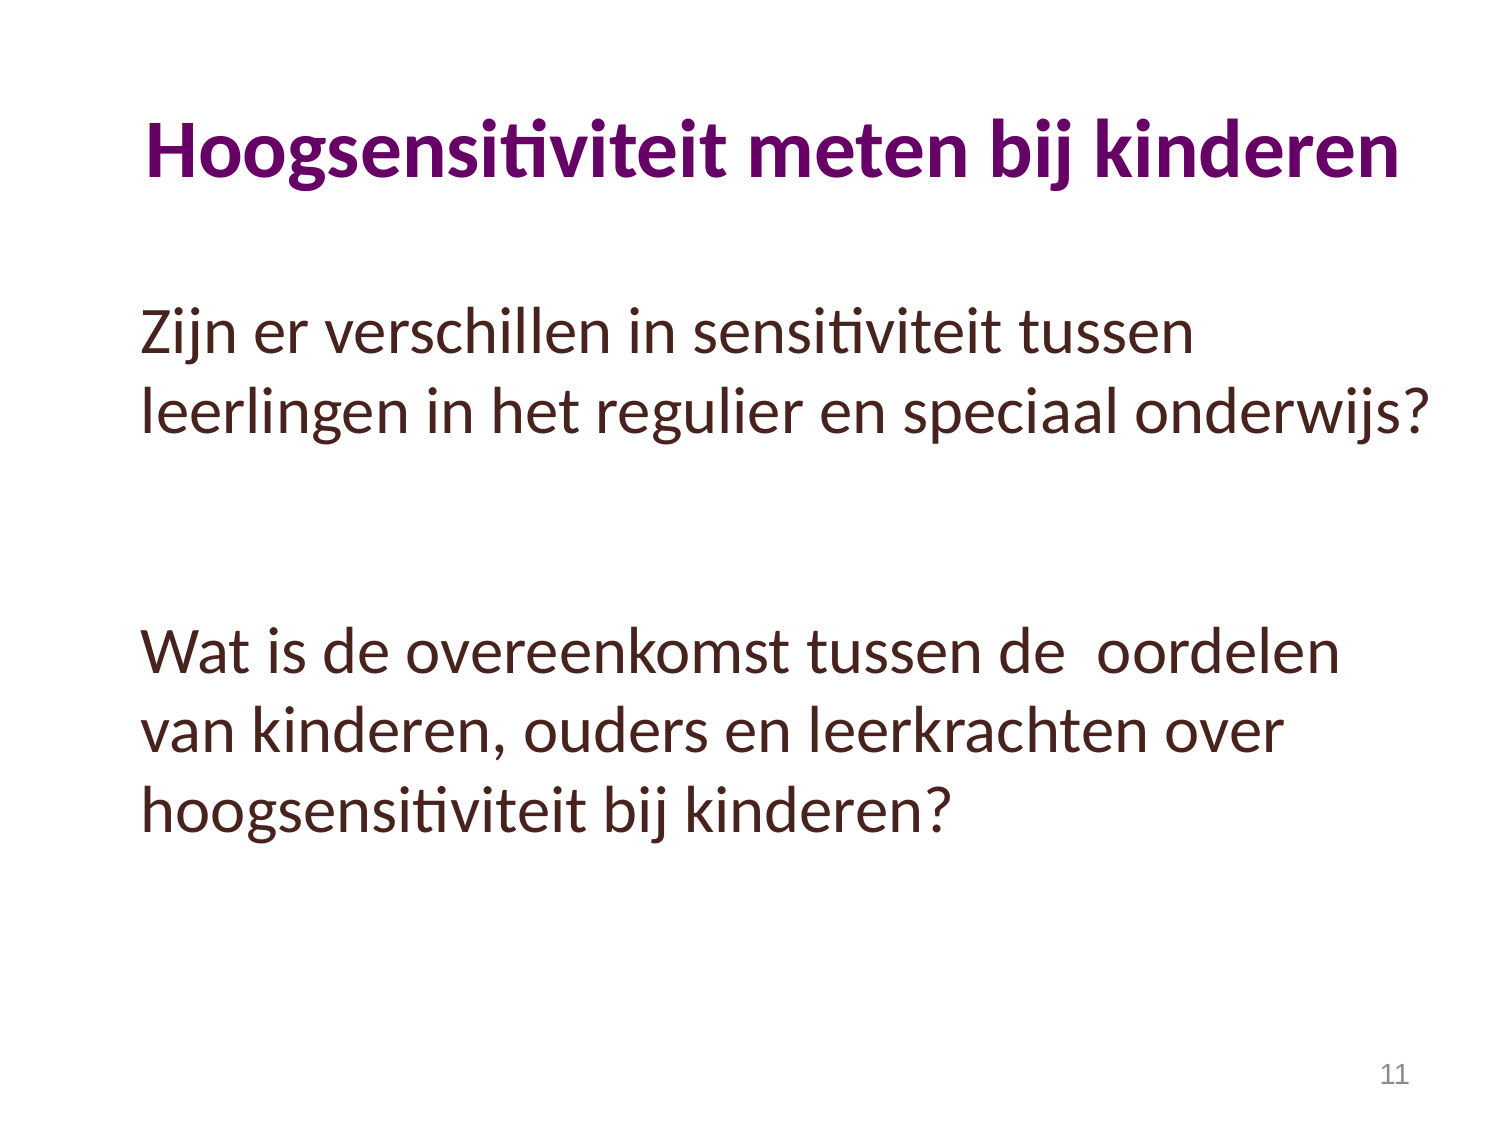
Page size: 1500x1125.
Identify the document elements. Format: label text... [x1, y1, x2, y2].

text_box Zijn er verschillen in sensitiviteit tussen leerlingen in het regulier en speciaal onderwijs? Wat is de overeenkomst tussen de oordelen van kinderen, ouders en leerkrachten over hoogsensitiviteit bij kinderen? [26, 279, 1455, 854]
slide_number 11 [1074, 1042, 1425, 1103]
title Hoogsensitiviteit meten bij kinderen [48, 95, 1500, 194]
